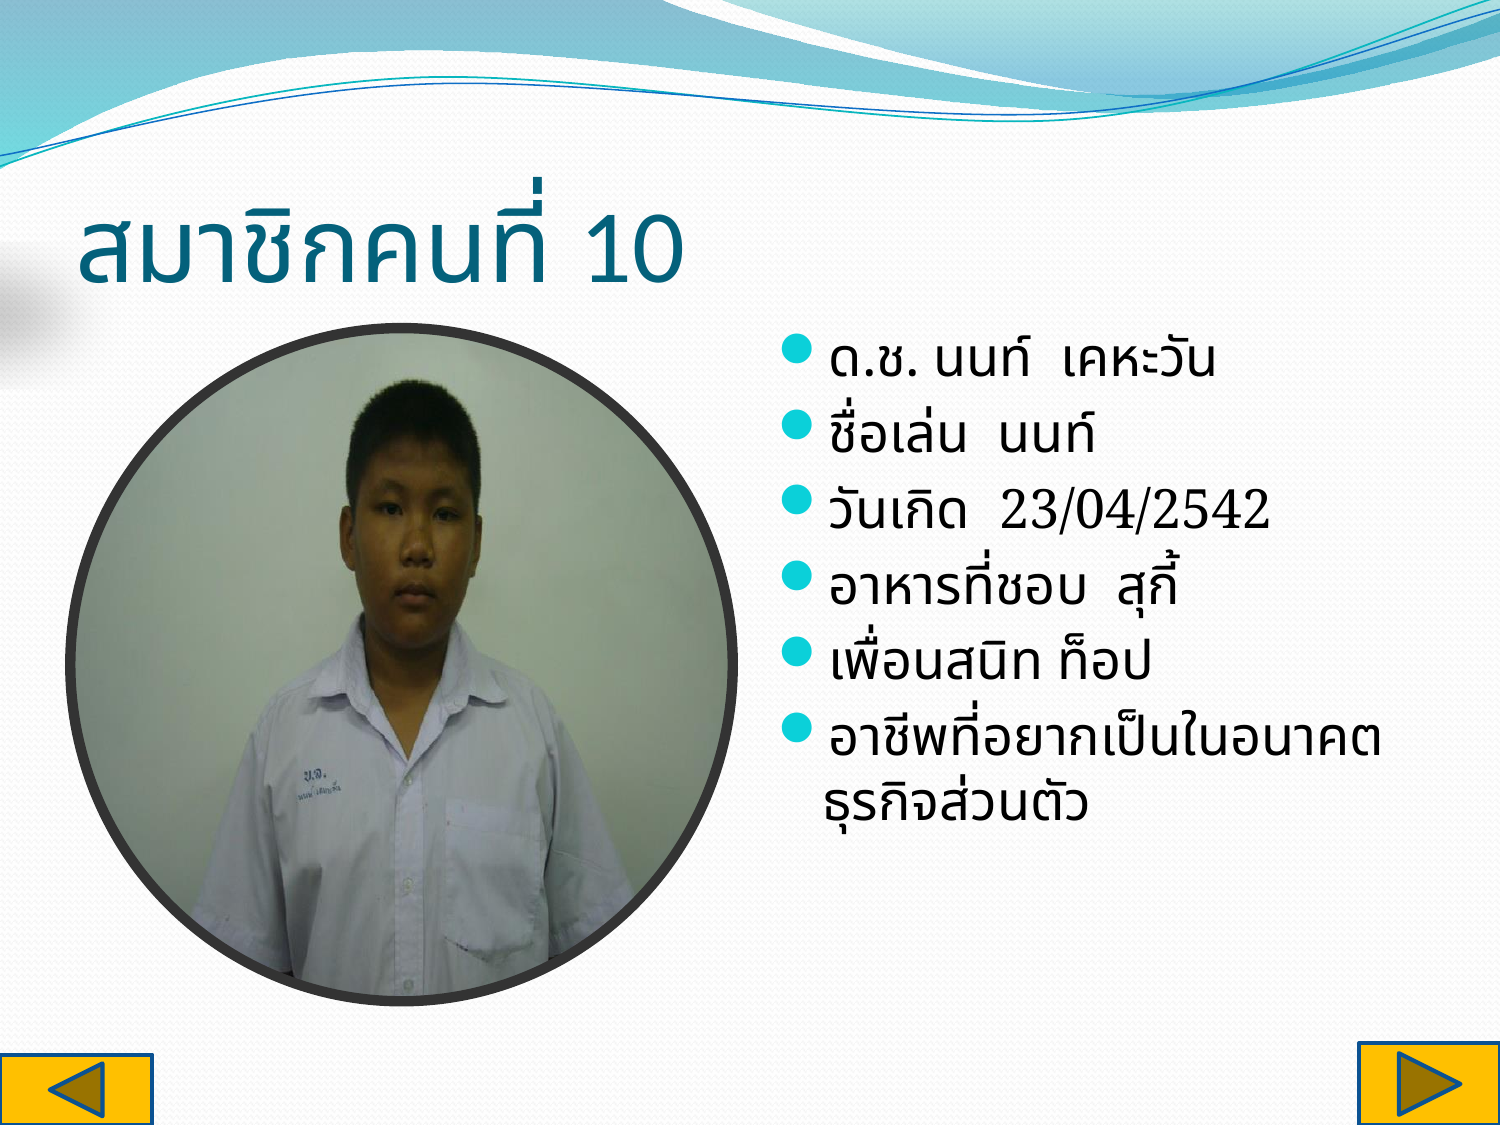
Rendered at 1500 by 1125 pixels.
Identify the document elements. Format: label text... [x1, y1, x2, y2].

title สมาชิกคนที่ 10 [74, 115, 1426, 304]
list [70, 327, 733, 1002]
list ด.ช. นนท์ เคหะวัน ชื่อเล่น นนท์ วันเกิด 23/04/2542 อาหารที่ชอบ สุกี้ เพื่อนสนิท ท็อป อาชีพที่อยากเป็นในอนาคต ธุรกิจส่วนตัว [762, 314, 1426, 1043]
text_box [0, 1053, 154, 1125]
text_box [1357, 1041, 1500, 1125]
